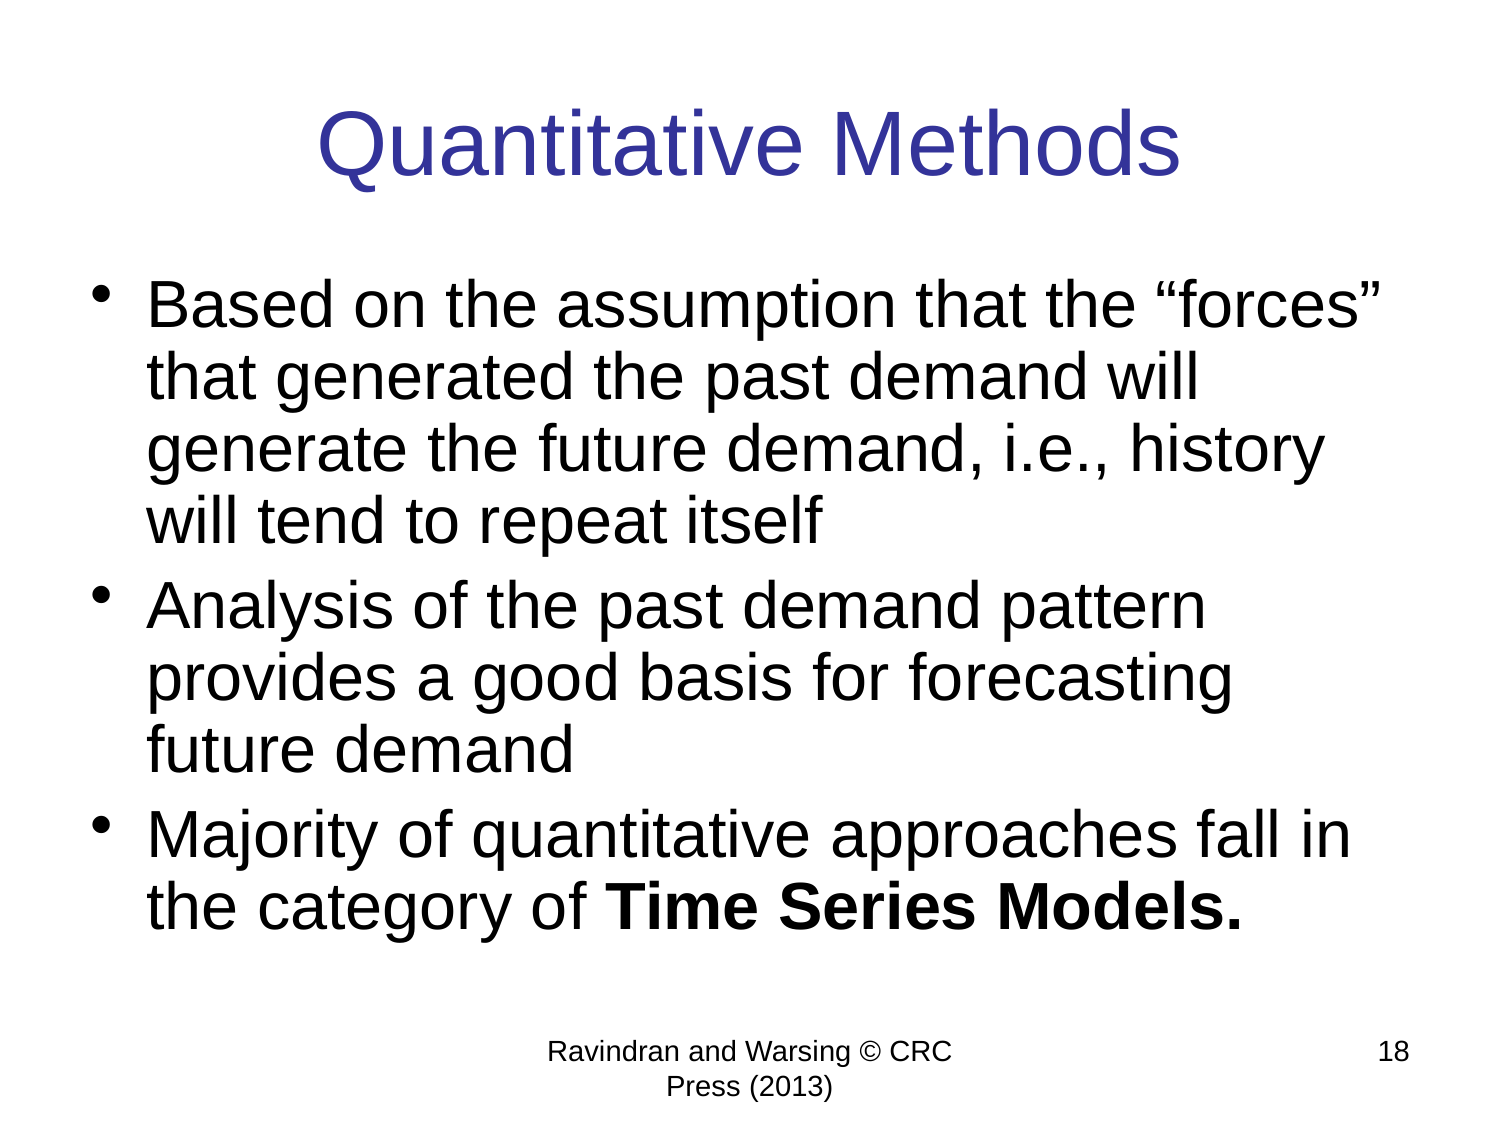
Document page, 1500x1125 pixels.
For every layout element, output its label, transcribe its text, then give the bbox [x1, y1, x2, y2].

footer Ravindran and Warsing © CRC Press (2013) [512, 1024, 988, 1103]
list Based on the assumption that the “forces” that generated the past demand will generate the future demand, i.e., history will tend to repeat itself Analysis of the past demand pattern provides a good basis for forecasting future demand Majority of quantitative approaches fall in the category of Time Series Models. [74, 262, 1426, 1006]
title Quantitative Methods [74, 44, 1426, 233]
slide_number 18 [1074, 1024, 1425, 1103]
